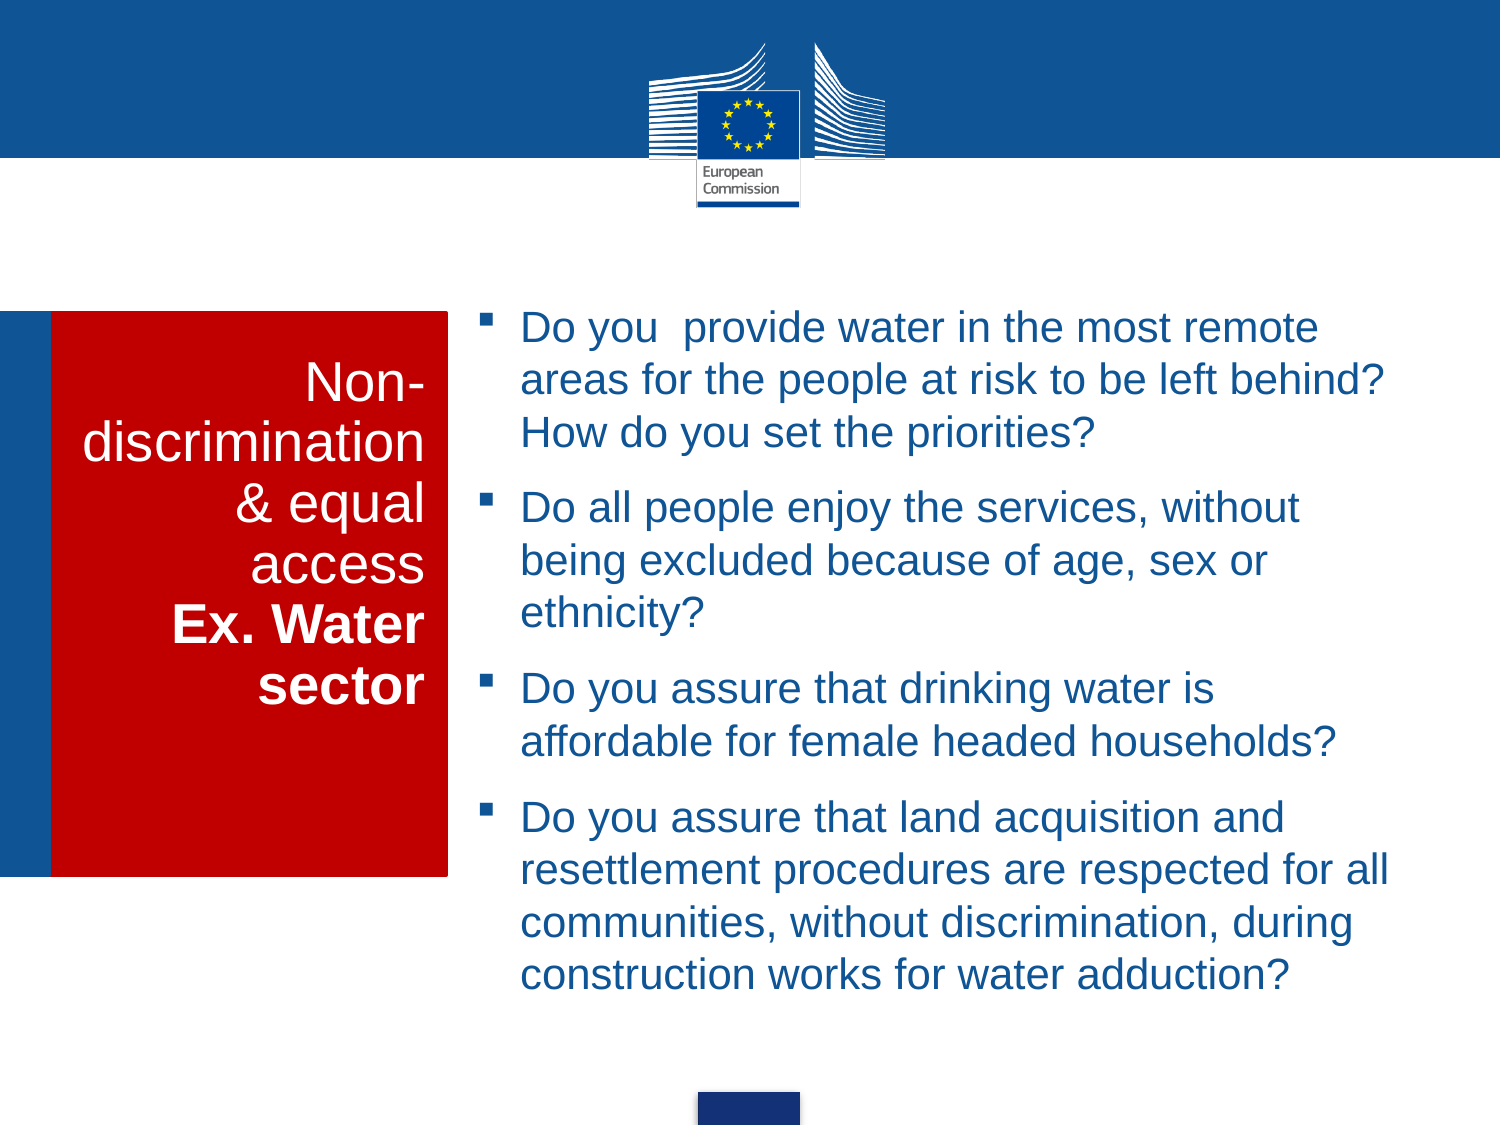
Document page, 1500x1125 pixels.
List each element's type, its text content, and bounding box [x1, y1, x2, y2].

text_box [0, 311, 51, 877]
text_box Non-discrimination & equal access Ex. Water sector [65, 352, 426, 861]
text_box [51, 311, 448, 877]
picture [649, 42, 885, 208]
text_box Do you provide water in the most remote areas for the people at risk to be left behind? How do you set the priorities? Do all people enjoy the services, without being excluded because of age, sex or ethnicity? Do you assure that drinking water is affordable for female headed households? Do you assure that land acquisition and resettlement procedures are respected for all communities, without discrimination, during construction works for water adduction? [461, 290, 1430, 1006]
